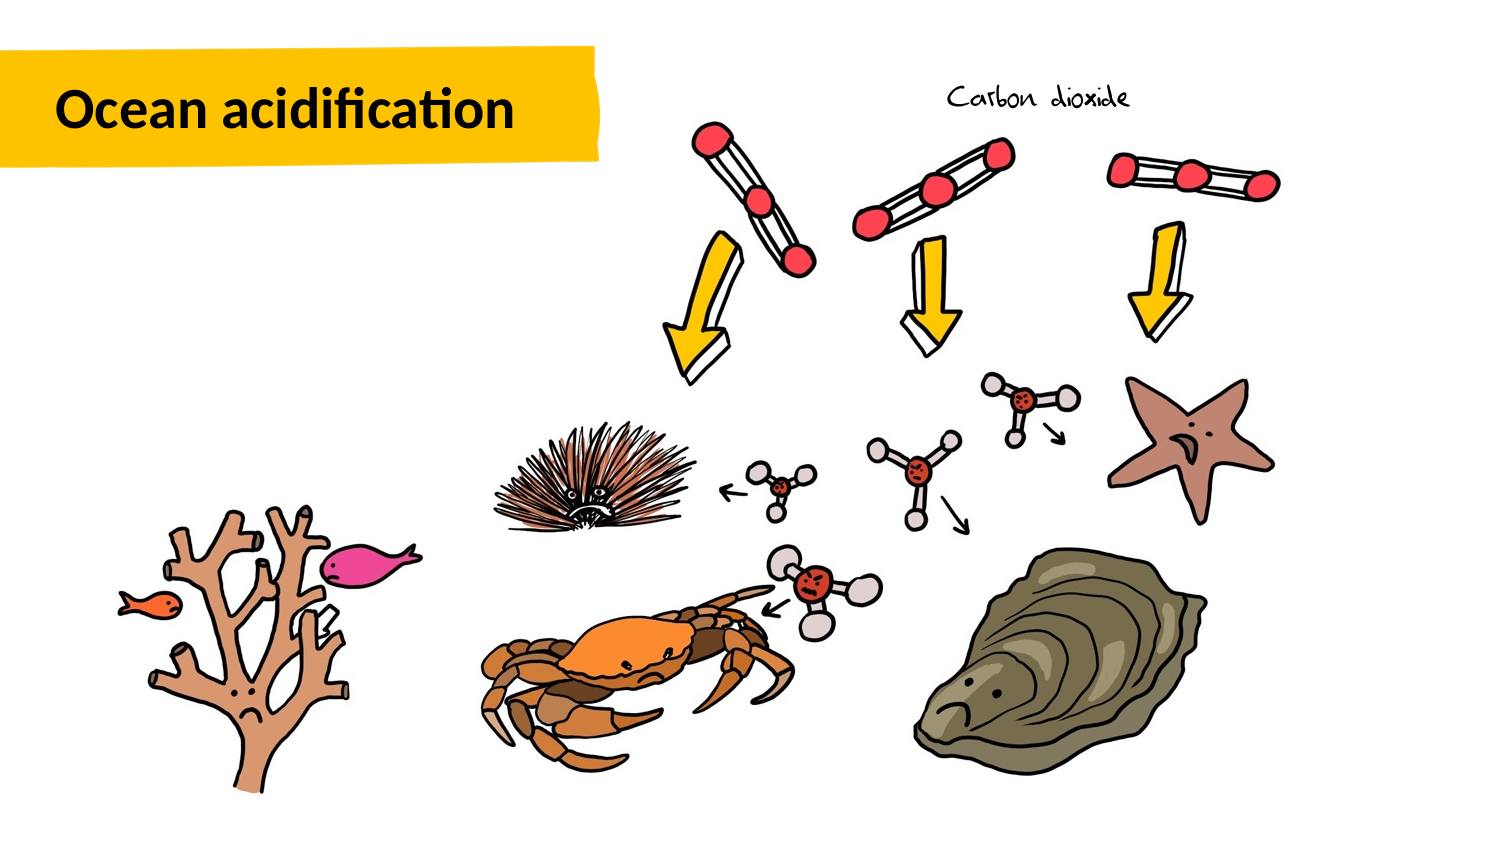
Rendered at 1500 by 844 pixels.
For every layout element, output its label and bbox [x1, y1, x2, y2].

picture [0, 41, 1384, 799]
